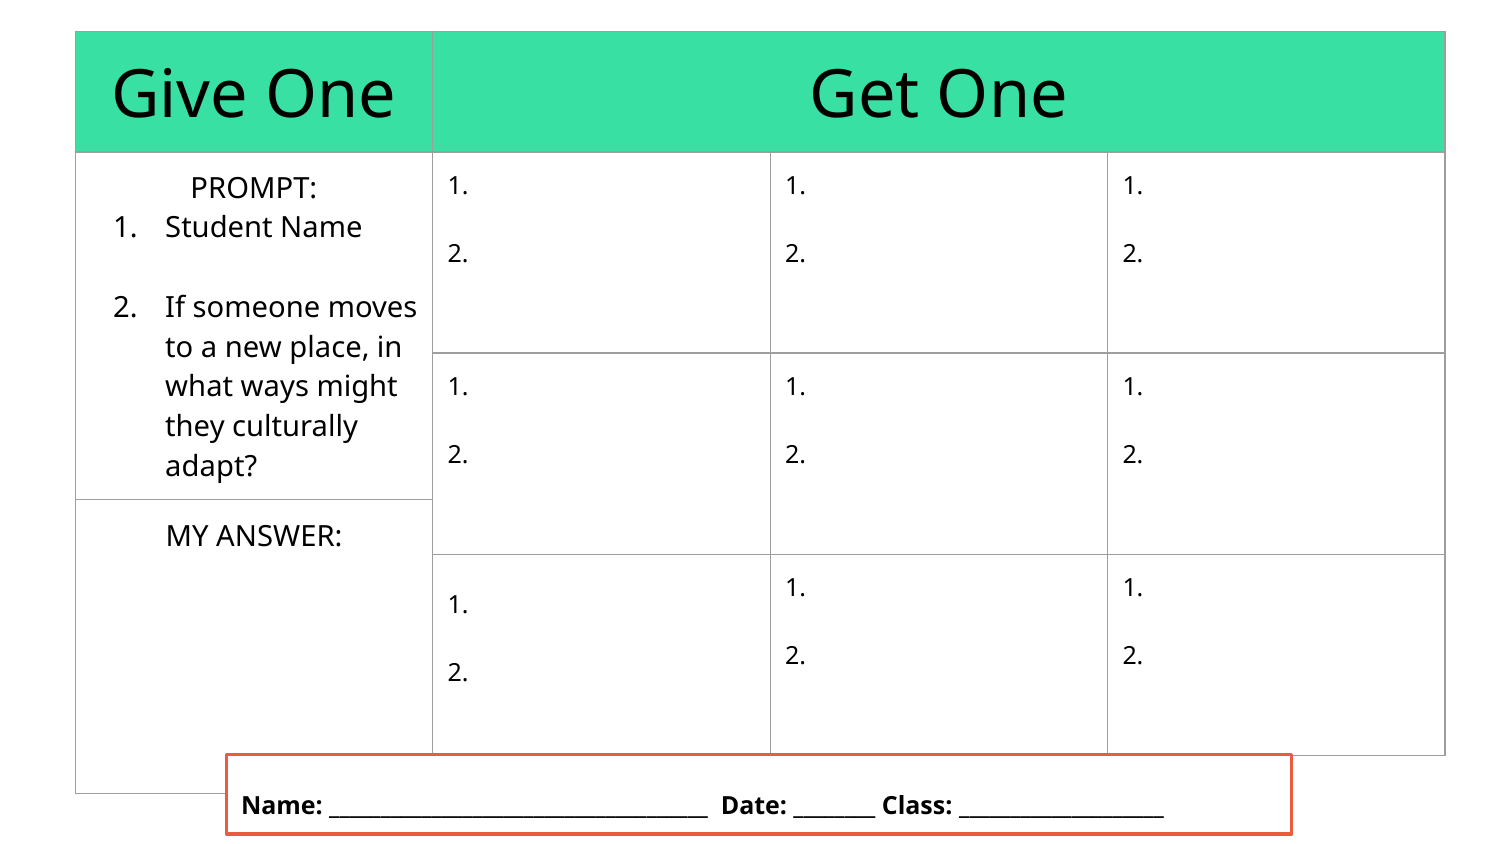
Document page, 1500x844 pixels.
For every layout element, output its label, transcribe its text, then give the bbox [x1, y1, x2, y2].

table_cell 1. 2. [433, 153, 770, 352]
table_header Get One [433, 32, 1444, 151]
table_cell PROMPT: Student Name If someone moves to a new place, in what ways might they culturally adapt? [76, 153, 432, 499]
table_cell 1. 2. [1108, 354, 1444, 554]
table_cell 1. 2. [433, 555, 770, 754]
table_cell 1. 2. [1108, 555, 1444, 755]
table_cell MY ANSWER: [76, 500, 432, 793]
table_cell 1. 2. [771, 354, 1107, 554]
table_header Give One [76, 32, 432, 151]
table_cell 1. 2. [1108, 153, 1444, 352]
table_cell 1. 2. [771, 153, 1107, 352]
table_cell 1. 2. [771, 555, 1107, 754]
text_box Name: _____________________________________ Date: ________ Class: ____________________ [226, 754, 1292, 834]
table_cell 1. 2. [433, 354, 770, 554]
